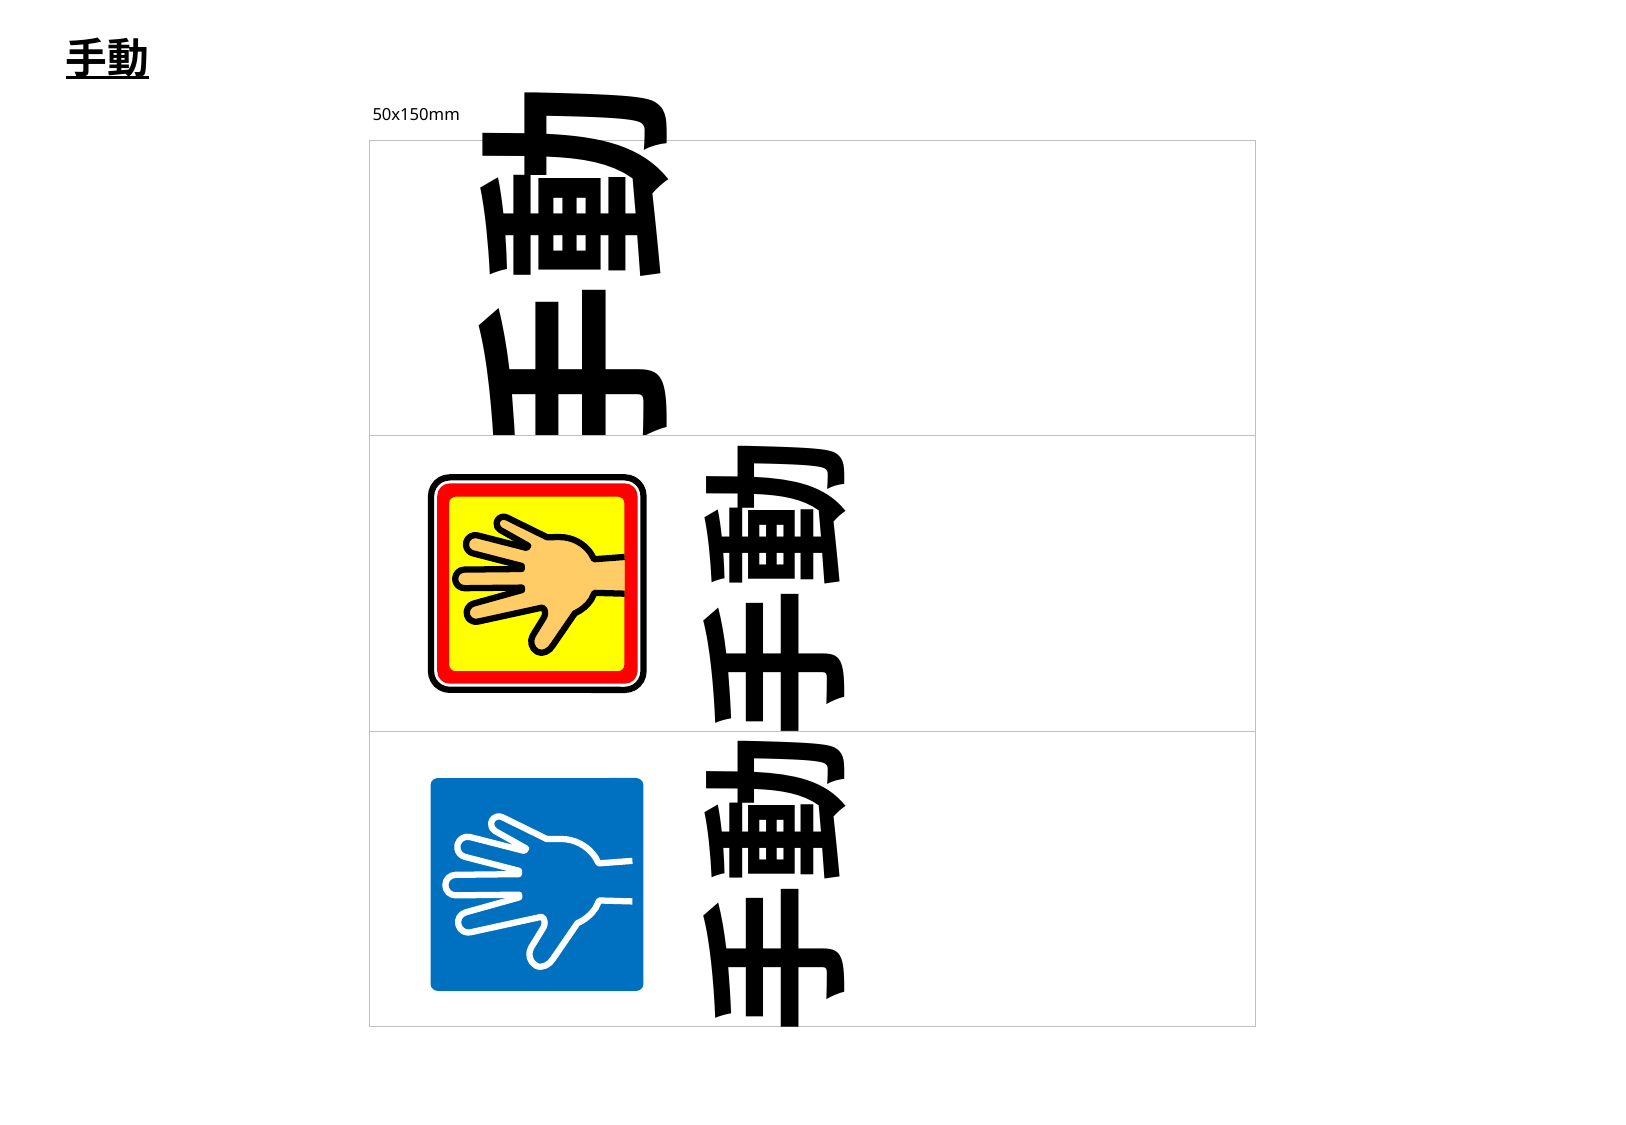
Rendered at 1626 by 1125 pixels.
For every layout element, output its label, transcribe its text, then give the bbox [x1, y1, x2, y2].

text_box 手動 [674, 423, 870, 718]
text_box 手動 [674, 718, 870, 1049]
text_box 50x150mm [372, 103, 442, 125]
text_box [697, 139, 1256, 435]
text_box [368, 139, 442, 435]
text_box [431, 477, 644, 690]
text_box 手動 [442, 67, 697, 435]
text_box [368, 435, 674, 730]
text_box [430, 777, 644, 991]
text_box 手動 [51, 24, 165, 89]
text_box [870, 730, 1256, 1027]
text_box [870, 435, 1256, 730]
text_box [368, 730, 674, 1027]
